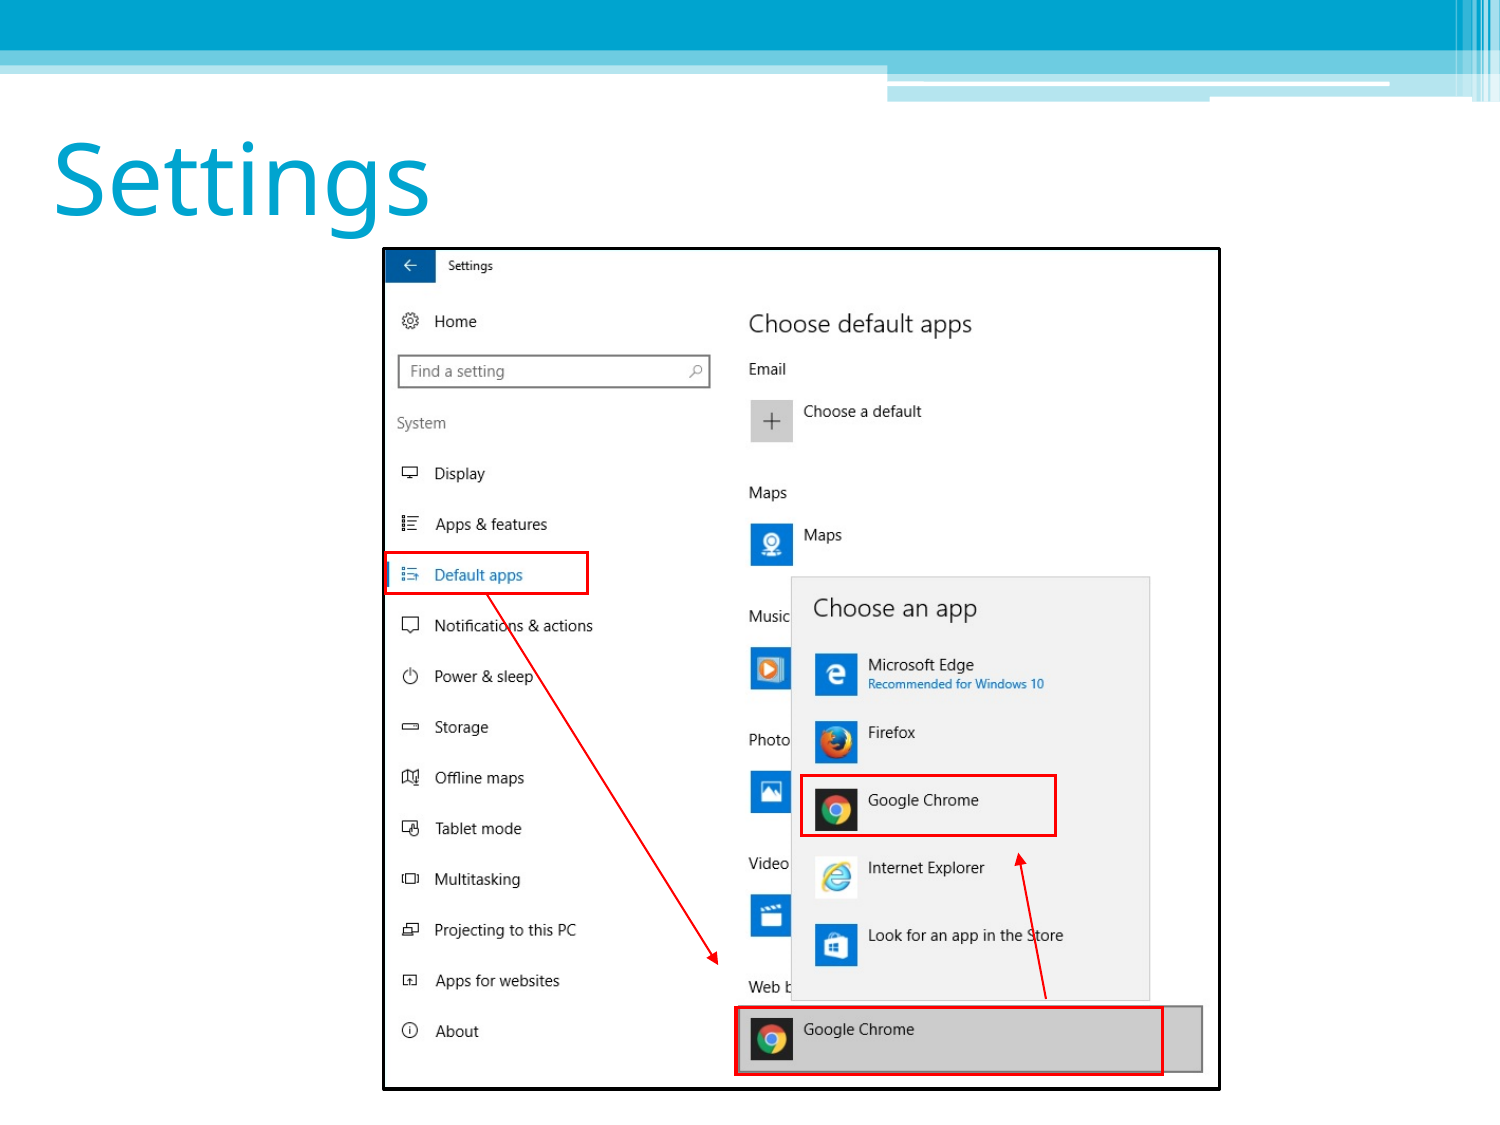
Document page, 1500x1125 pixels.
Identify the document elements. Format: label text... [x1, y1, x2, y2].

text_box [385, 250, 1219, 1088]
title Settings [37, 87, 1500, 263]
